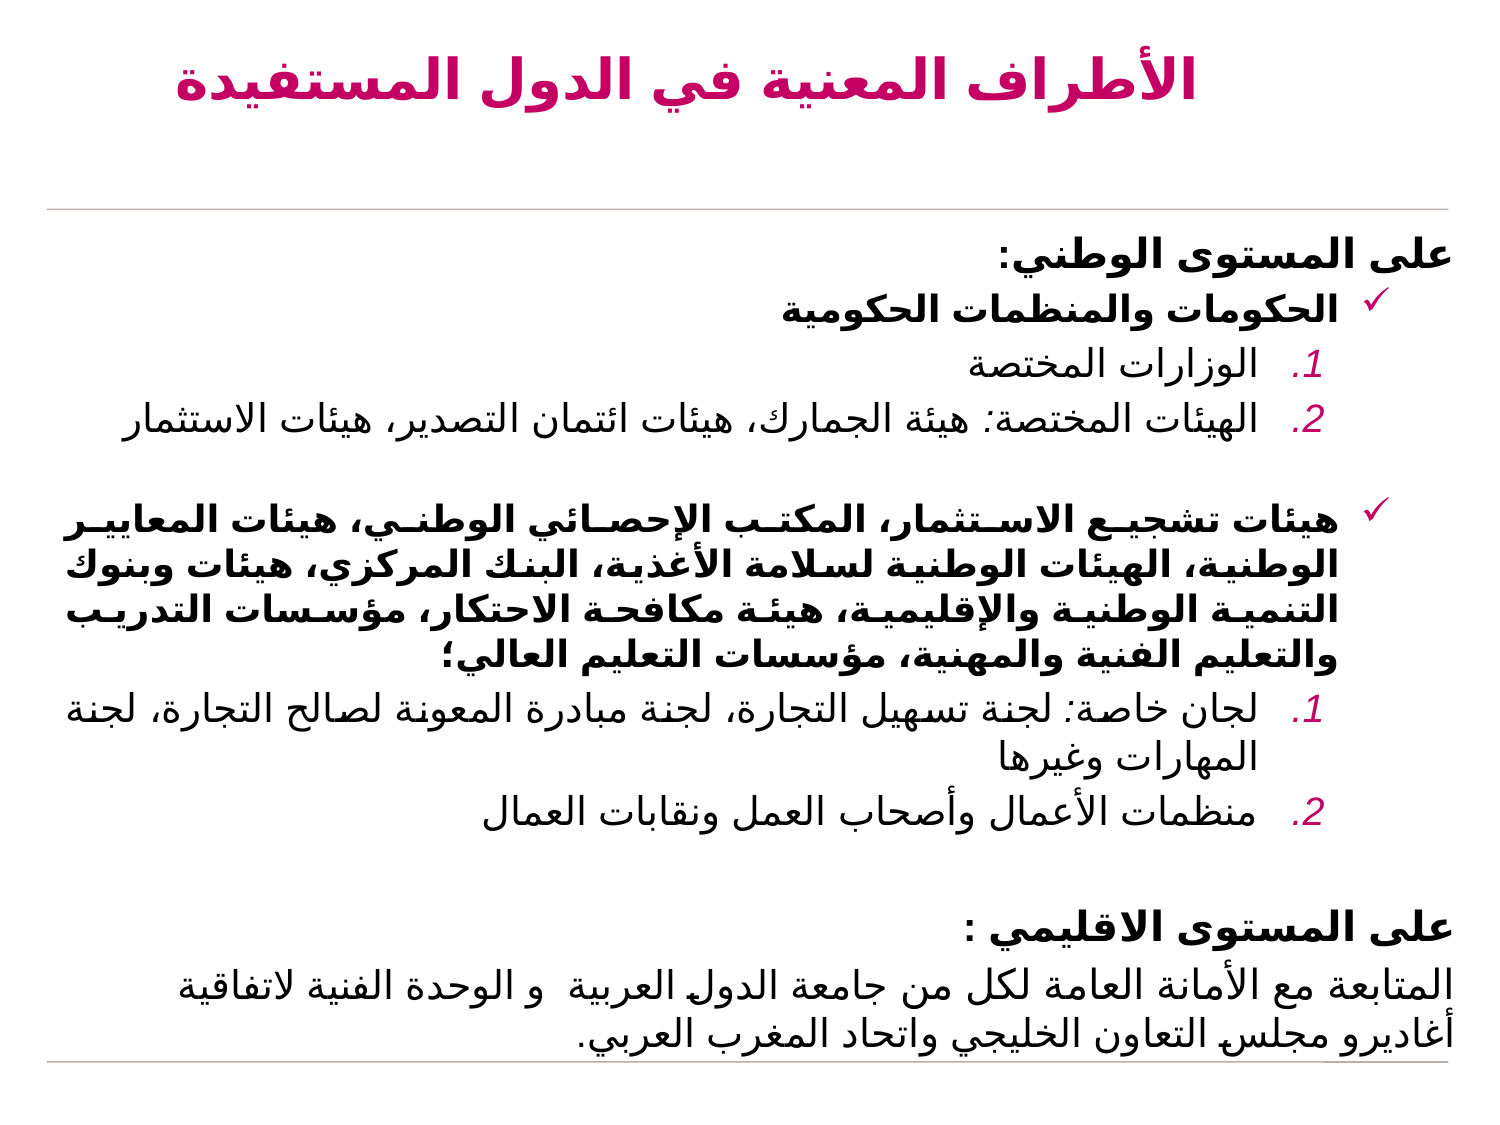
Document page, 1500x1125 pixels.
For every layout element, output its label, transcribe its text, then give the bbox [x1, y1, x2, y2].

title الأطراف المعنية في الدول المستفيدة [74, 24, 1301, 131]
list على المستوى الوطني: الحكومات والمنظمات الحكومية الوزارات المختصة الهيئات المختصة: هيئة الجمارك، هيئات ائتمان التصدير، هيئات الاستثمار هيئات تشجيع الاستثمار، المكتب الإحصائي الوطني، هيئات المعايير الوطنية، الهيئات الوطنية لسلامة الأغذية، البنك المركزي، هيئات وبنوك التنمية الوطنية والإقليمية، هيئة مكافحة الاحتكار، مؤسسات التدريب والتعليم الفنية والمهنية، مؤسسات التعليم العالي؛ لجان خاصة: لجنة تسهيل التجارة، لجنة مبادرة المعونة لصالح التجارة، لجنة المهارات وغيرها منظمات الأعمال وأصحاب العمل ونقابات العمال على المستوى الاقليمي : المتابعة مع الأمانة العامة لكل من جامعة الدول العربية و الوحدة الفنية لاتفاقية أغاديرو مجلس التعاون الخليجي واتحاد المغرب العربي. [49, 219, 1471, 1071]
